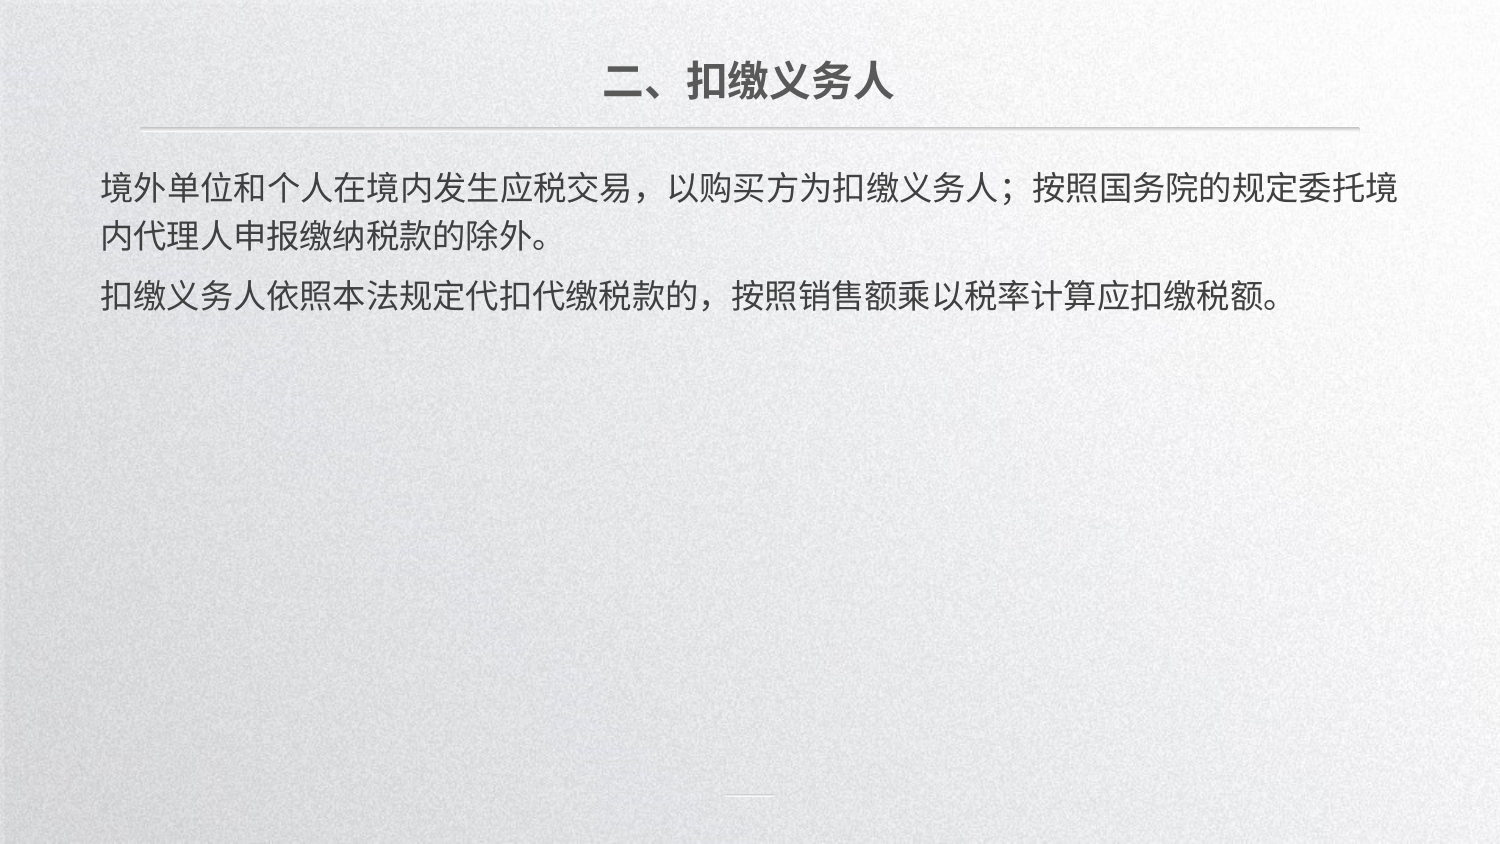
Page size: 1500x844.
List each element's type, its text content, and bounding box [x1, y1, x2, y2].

text_box 二、扣缴义务人 [459, 49, 1038, 111]
picture [0, 0, 1500, 844]
text_box 境外单位和个人在境内发生应税交易，以购买方为扣缴义务人；按照国务院的规定委托境内代理人申报缴纳税款的除外。 扣缴义务人依照本法规定代扣代缴税款的，按照销售额乘以税率计算应扣缴税额。 [100, 159, 1400, 316]
